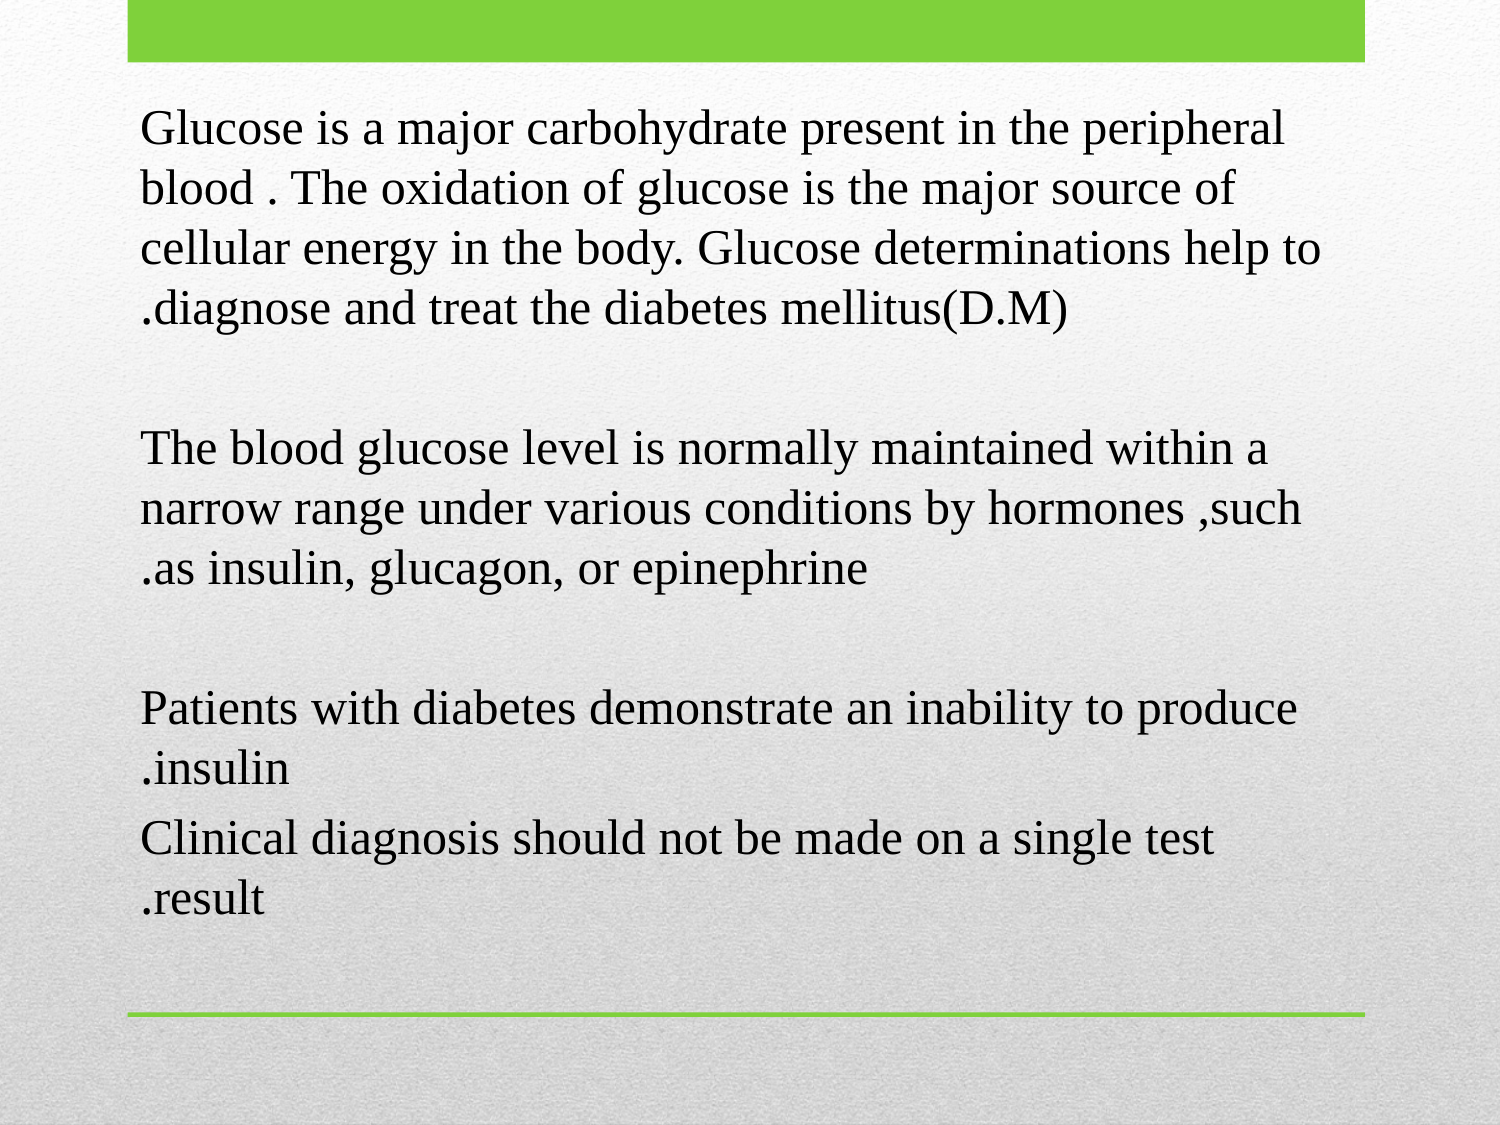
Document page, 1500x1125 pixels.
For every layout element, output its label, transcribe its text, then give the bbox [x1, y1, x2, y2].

list Glucose is a major carbohydrate present in the peripheral blood . The oxidation of glucose is the major source of cellular energy in the body. Glucose determinations help to diagnose and treat the diabetes mellitus(D.M). The blood glucose level is normally maintained within a narrow range under various conditions by hormones ,such as insulin, glucagon, or epinephrine. Patients with diabetes demonstrate an inability to produce insulin. Clinical diagnosis should not be made on a single test result. [125, 78, 1363, 1012]
